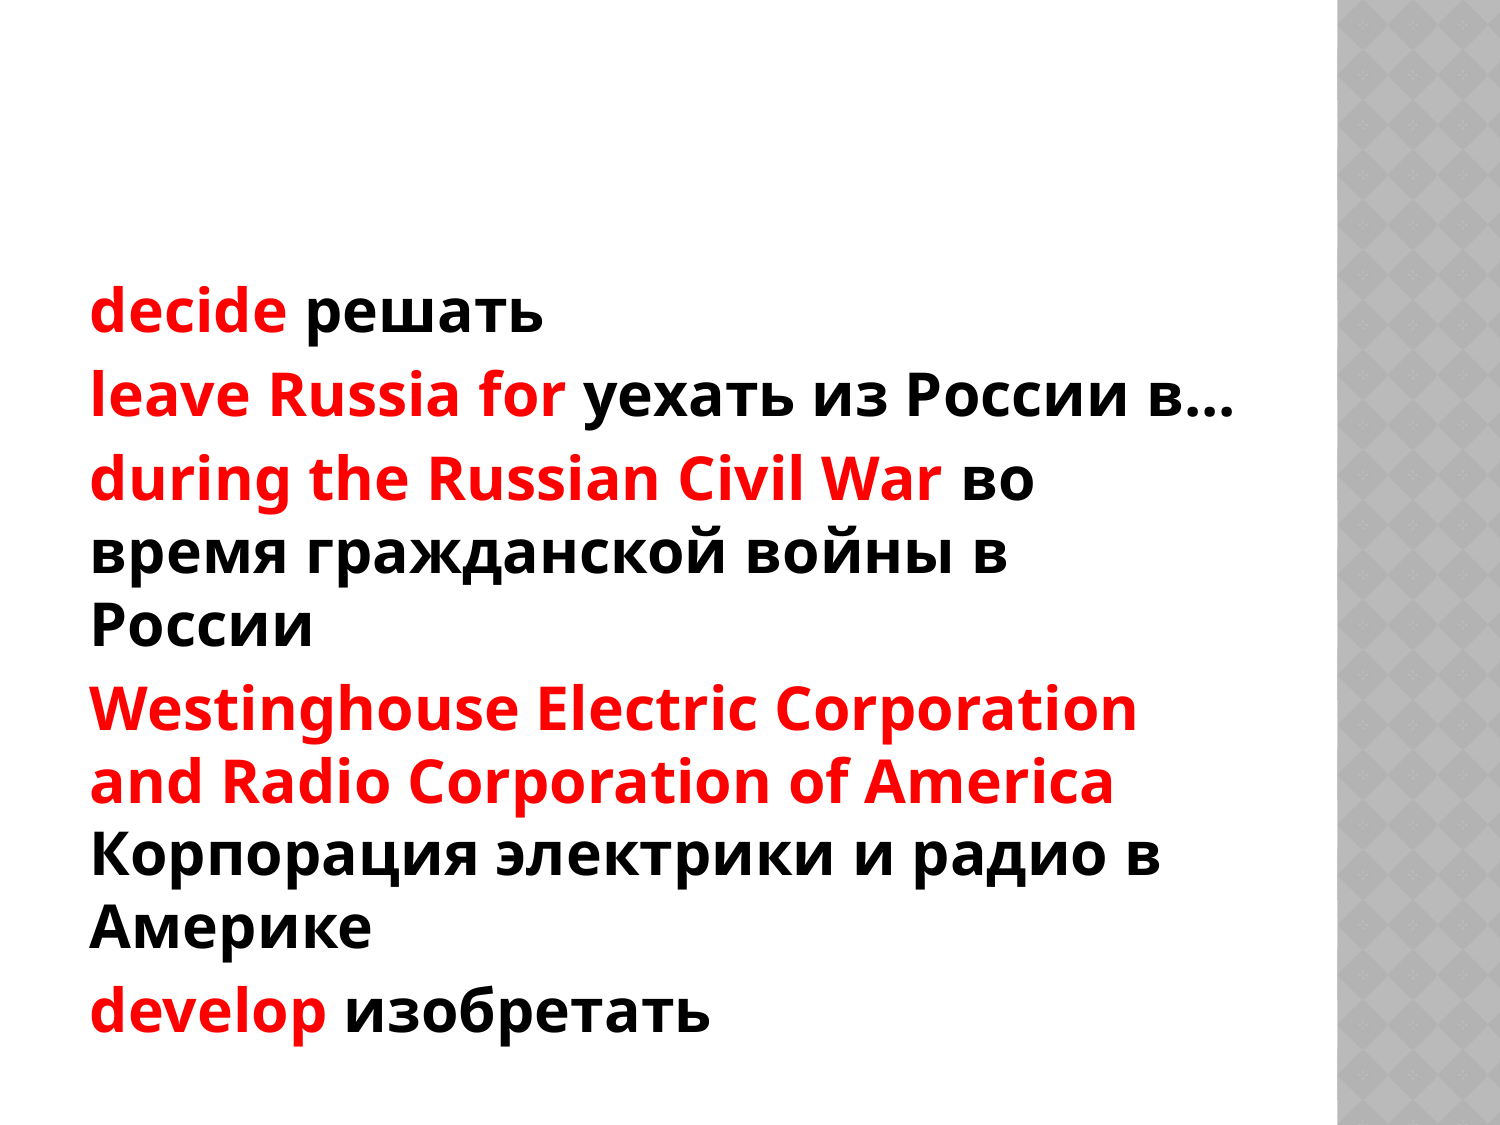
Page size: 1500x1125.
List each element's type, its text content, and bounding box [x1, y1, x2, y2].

list decide решать leave Russia for уехать из России в... during the Russian Civil War во время гражданской войны в России Westinghouse Electric Corporation and Radio Corporation of America Корпорация электрики и радио в Америке develop изобретать [75, 264, 1263, 1059]
